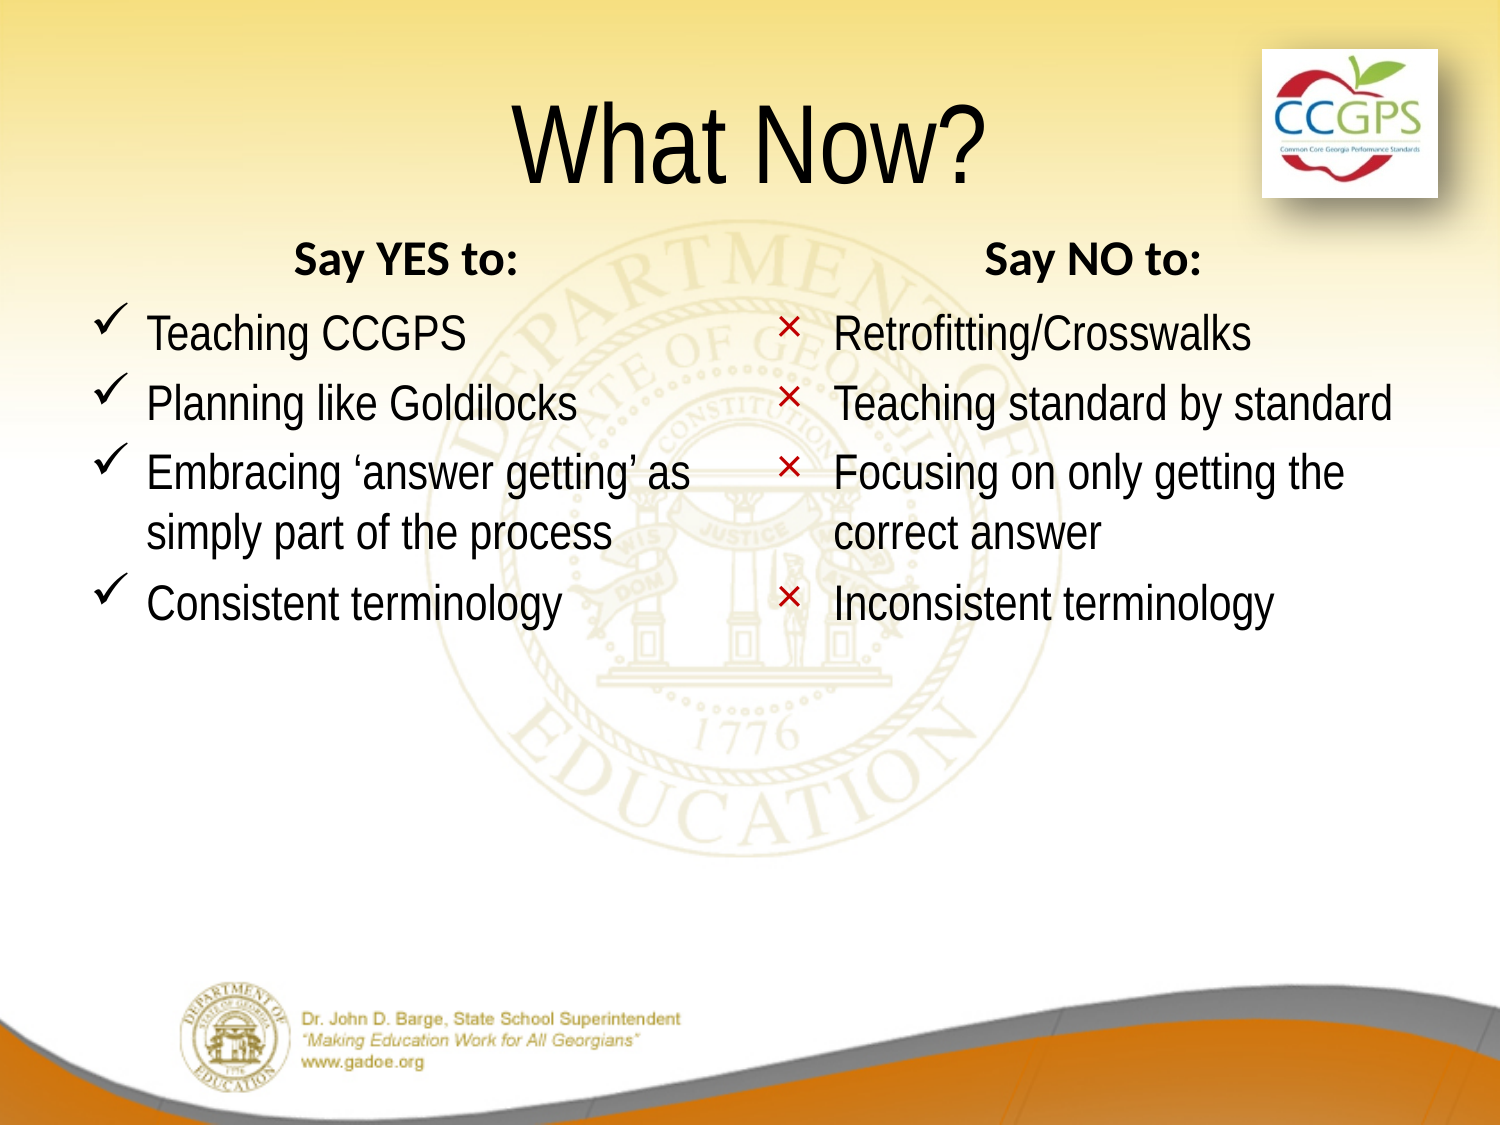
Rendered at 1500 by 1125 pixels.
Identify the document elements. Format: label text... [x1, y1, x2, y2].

list Teaching CCGPS Planning like Goldilocks Embracing ‘answer getting’ as simply part of the process Consistent terminology [74, 292, 738, 941]
picture [0, 0, 1500, 1125]
list Say NO to: [761, 187, 1426, 292]
title What Now? [74, 44, 1266, 233]
list Say YES to: [74, 187, 738, 292]
list Retrofitting/Crosswalks Teaching standard by standard Focusing on only getting the correct answer Inconsistent terminology [761, 292, 1426, 941]
